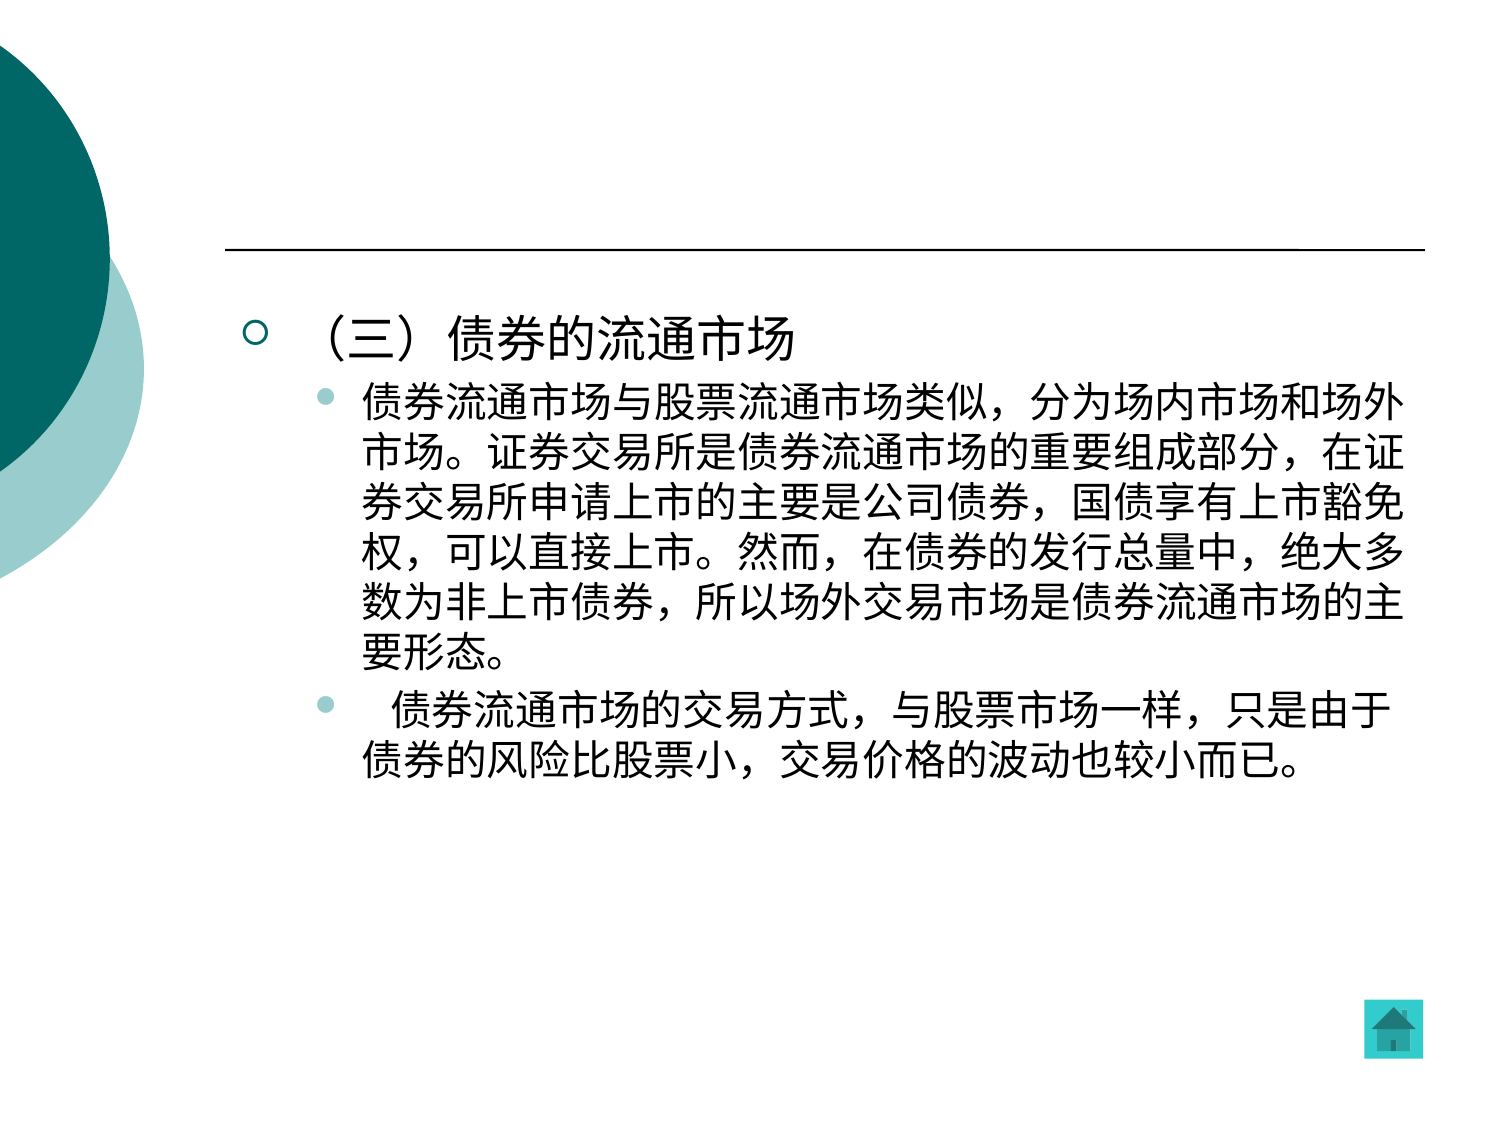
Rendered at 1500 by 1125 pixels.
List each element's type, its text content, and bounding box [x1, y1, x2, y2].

text_box [1364, 999, 1424, 1059]
list （三）债券的流通市场 债券流通市场与股票流通市场类似，分为场内市场和场外市场。证券交易所是债券流通市场的重要组成部分，在证券交易所申请上市的主要是公司债券，国债享有上市豁免权，可以直接上市。然而，在债券的发行总量中，绝大多数为非上市债券，所以场外交易市场是债券流通市场的主要形态。 债券流通市场的交易方式，与股票市场一样，只是由于债券的风险比股票小，交易价格的波动也较小而已。 [224, 299, 1425, 975]
